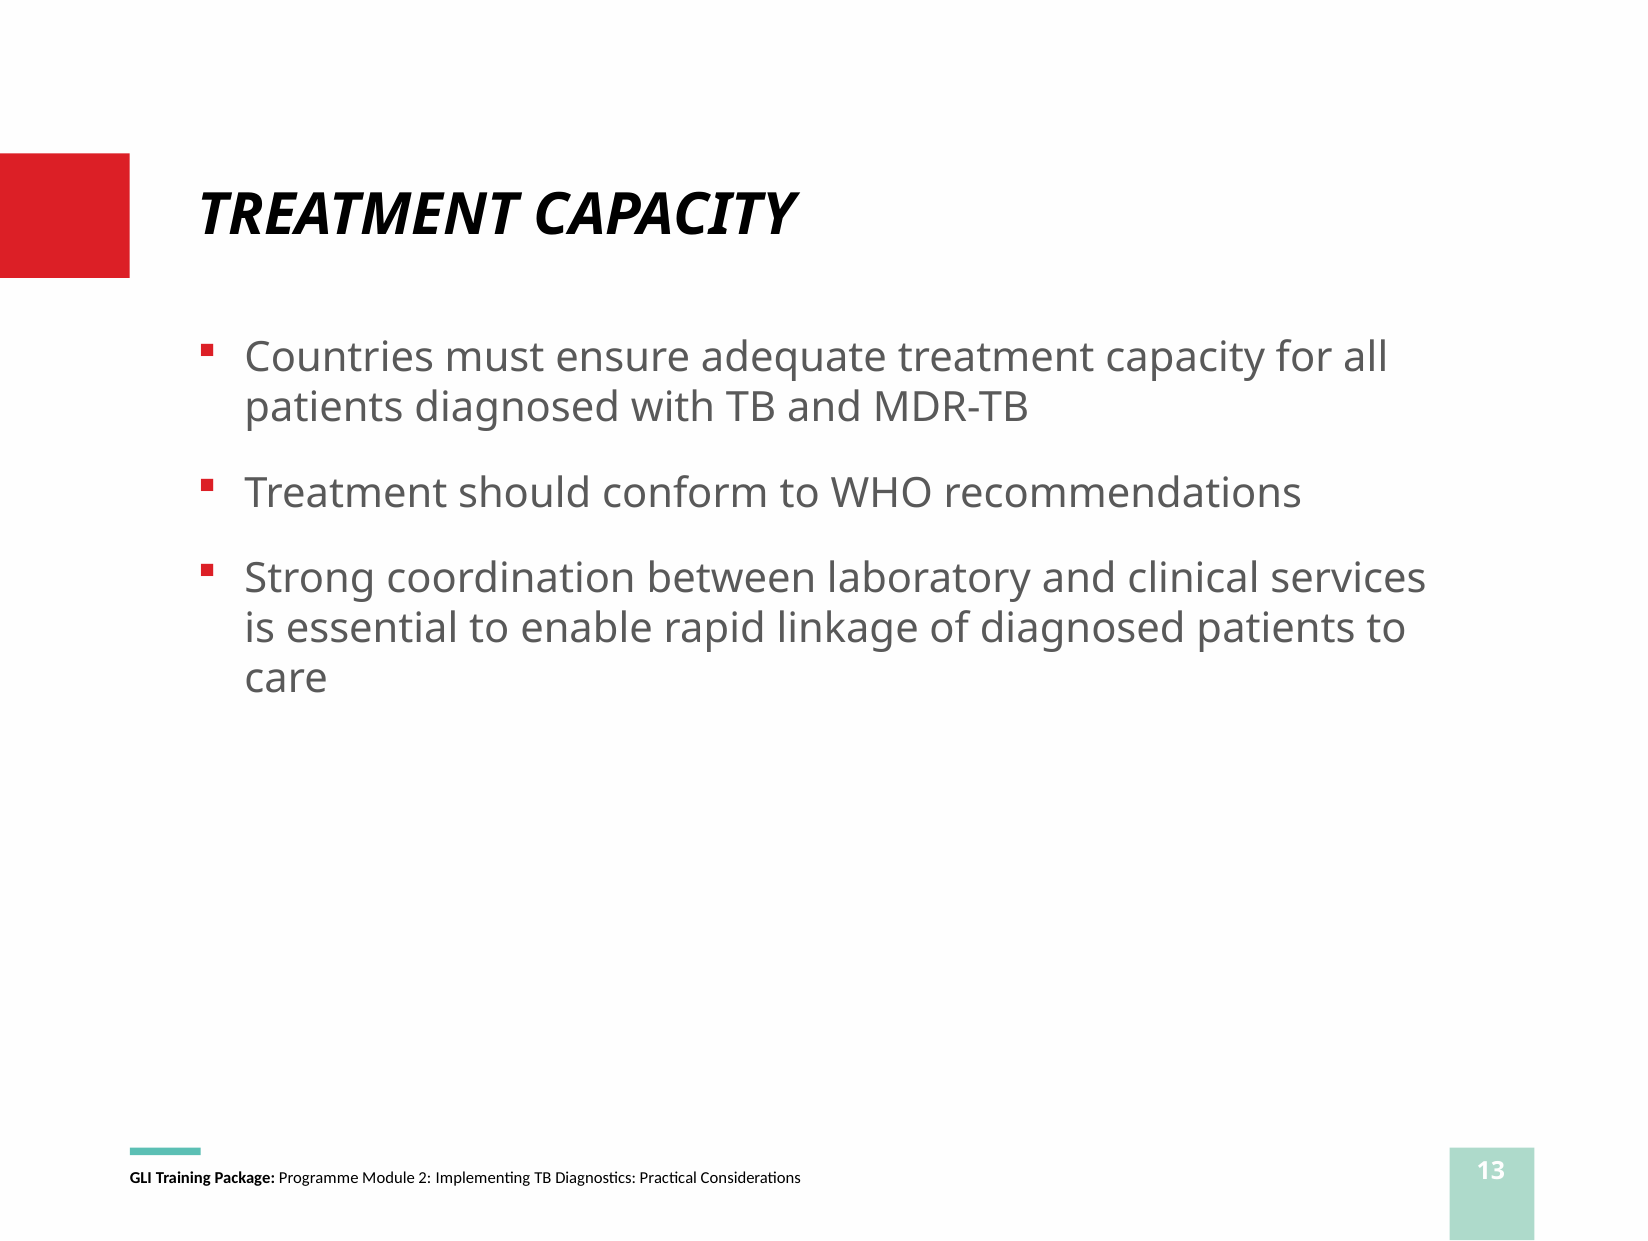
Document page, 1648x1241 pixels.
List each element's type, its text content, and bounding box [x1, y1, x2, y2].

title TREATMENT CAPACITY [197, 153, 1450, 278]
list Countries must ensure adequate treatment capacity for all patients diagnosed with TB and MDR-TB Treatment should conform to WHO recommendations Strong coordination between laboratory and clinical services is essential to enable rapid linkage of diagnosed patients to care [197, 330, 1450, 1087]
